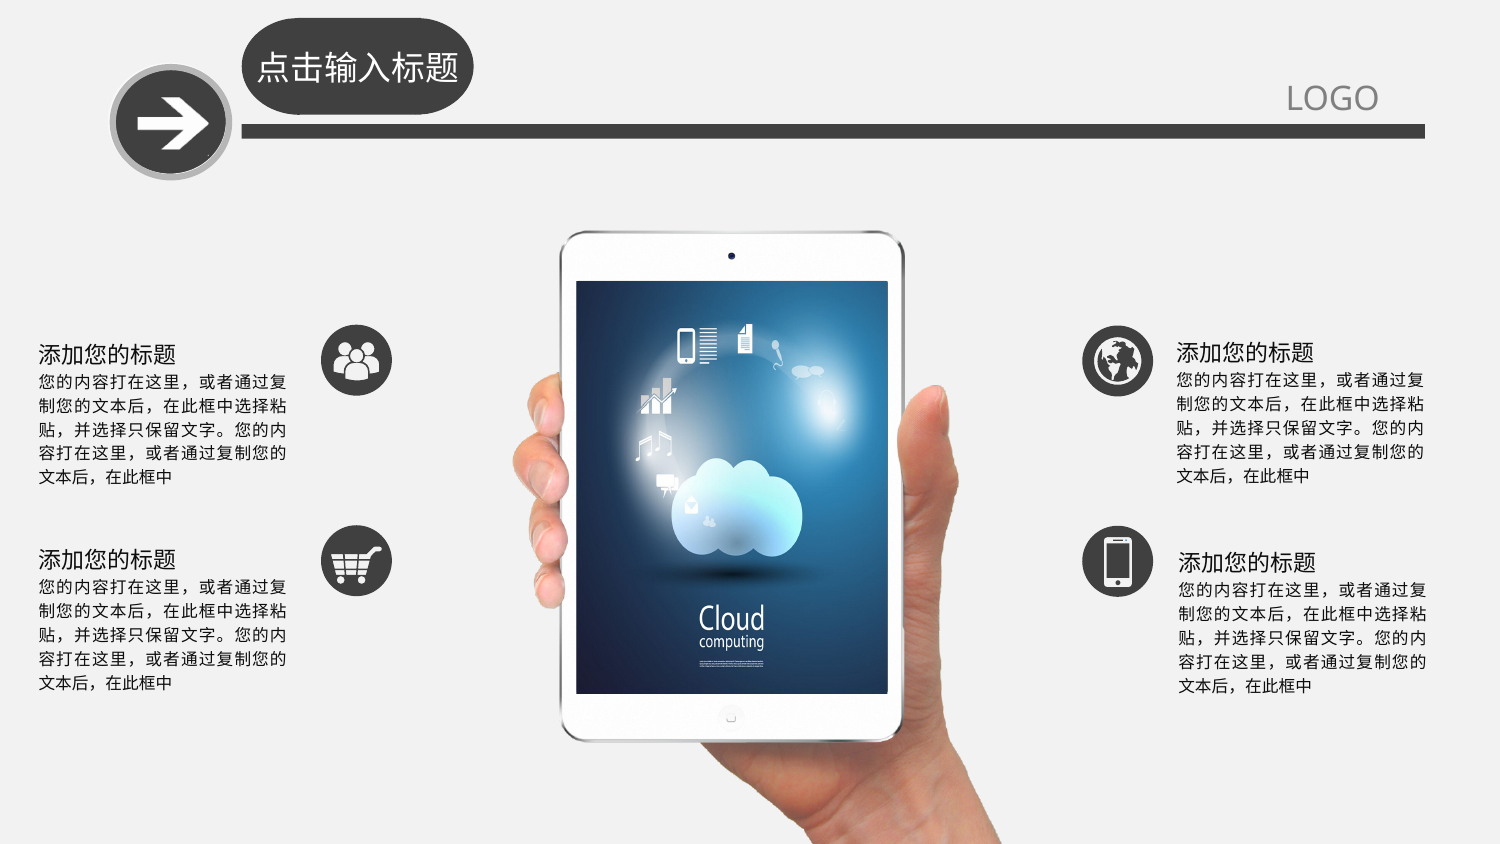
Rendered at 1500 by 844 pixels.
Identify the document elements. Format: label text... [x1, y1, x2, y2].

text_box LOGO [1270, 69, 1404, 123]
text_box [30, 525, 392, 699]
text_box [512, 230, 1002, 844]
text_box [30, 324, 392, 493]
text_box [1082, 325, 1432, 492]
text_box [110, 65, 229, 178]
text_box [241, 17, 487, 115]
text_box [241, 123, 1426, 140]
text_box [1082, 525, 1435, 702]
